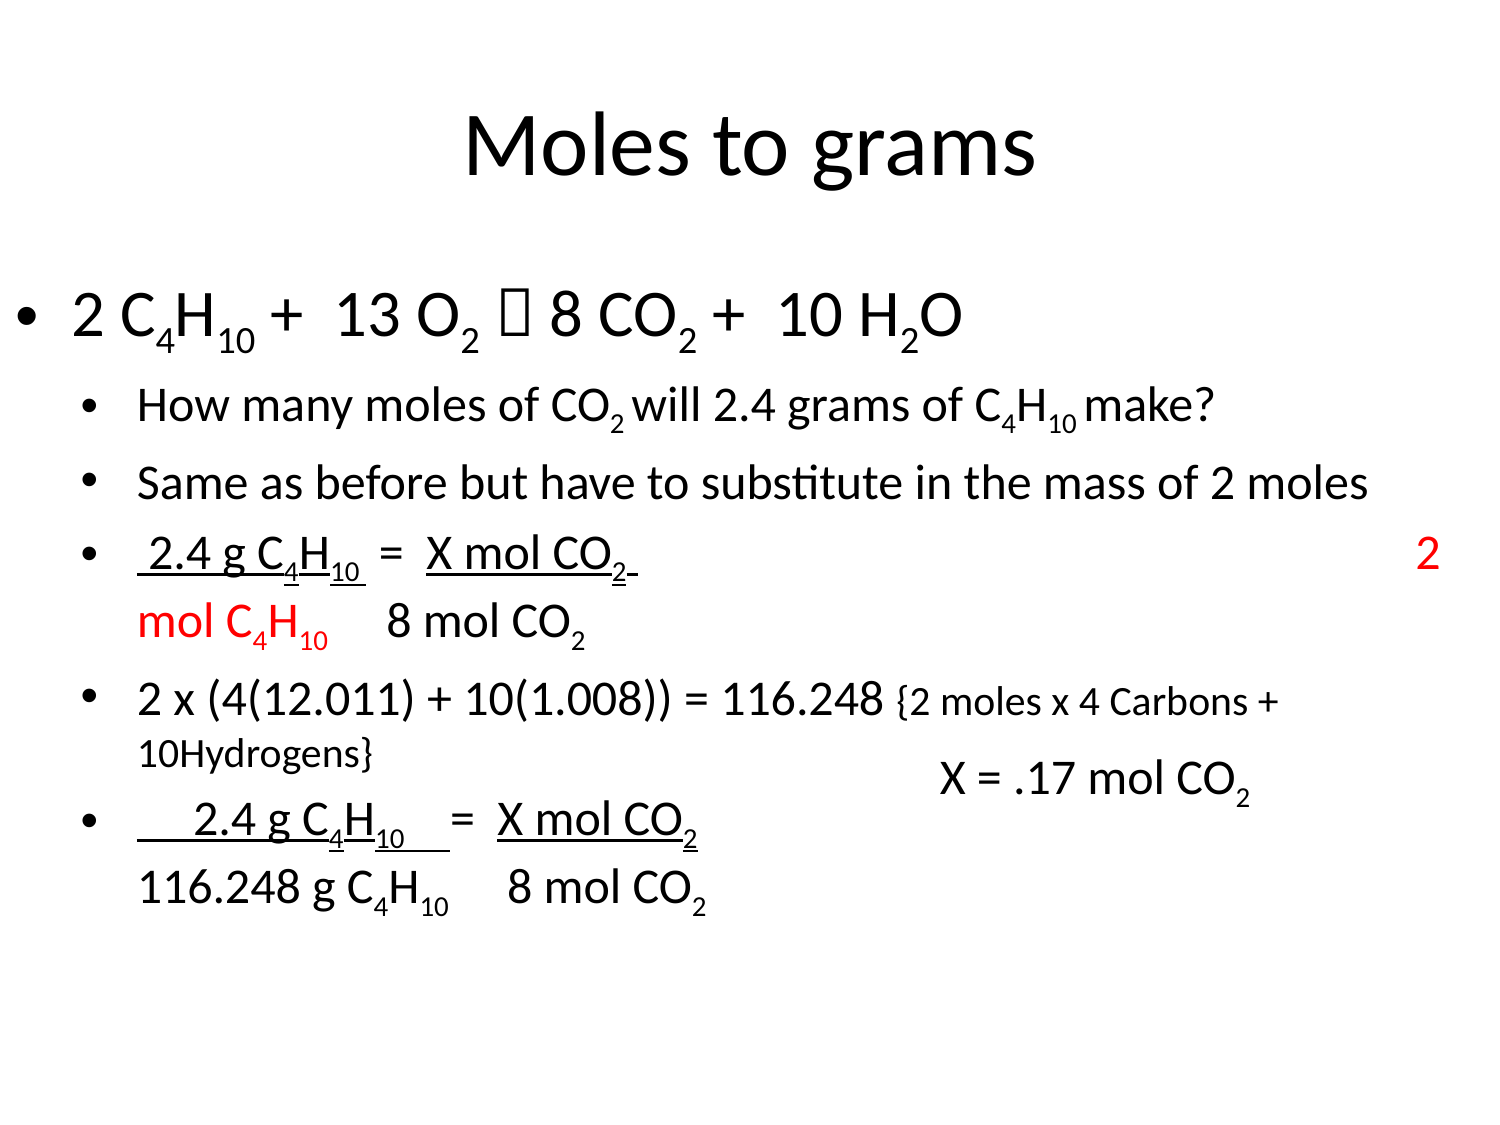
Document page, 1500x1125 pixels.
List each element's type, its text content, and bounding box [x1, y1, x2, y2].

title Moles to grams [75, 45, 1425, 233]
list 2 C4H10 + 13 O2  8 CO2 + 10 H2O How many moles of CO2 will 2.4 grams of C4H10 make? Same as before but have to substitute in the mass of 2 moles 2.4 g C4H10 = X mol CO2 2 mol C4H10 8 mol CO2 2 x (4(12.011) + 10(1.008)) = 116.248 {2 moles x 4 Carbons + 10Hydrogens} 2.4 g C4H10 = X mol CO2 116.248 g C4H10 8 mol CO2 [0, 262, 1500, 1125]
text_box X = .17 mol CO2 [924, 737, 1500, 821]
